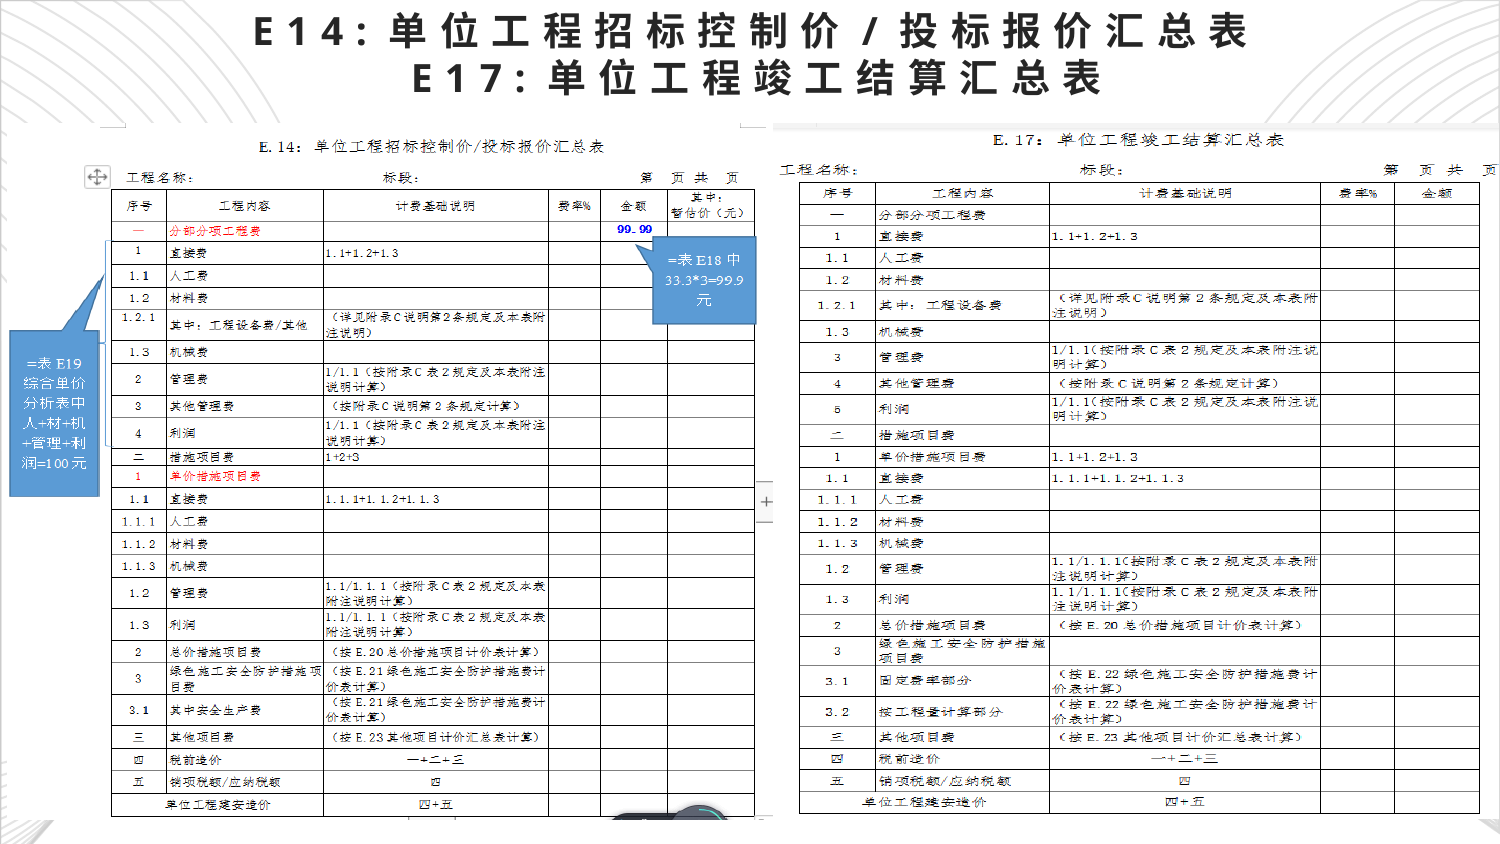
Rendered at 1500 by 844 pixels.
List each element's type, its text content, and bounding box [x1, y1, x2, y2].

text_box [7, 123, 773, 820]
picture [773, 123, 1499, 820]
title E14:单位工程招标控制价/投标报价汇总表 E17:单位工程竣工结算汇总表 [186, 0, 1314, 123]
